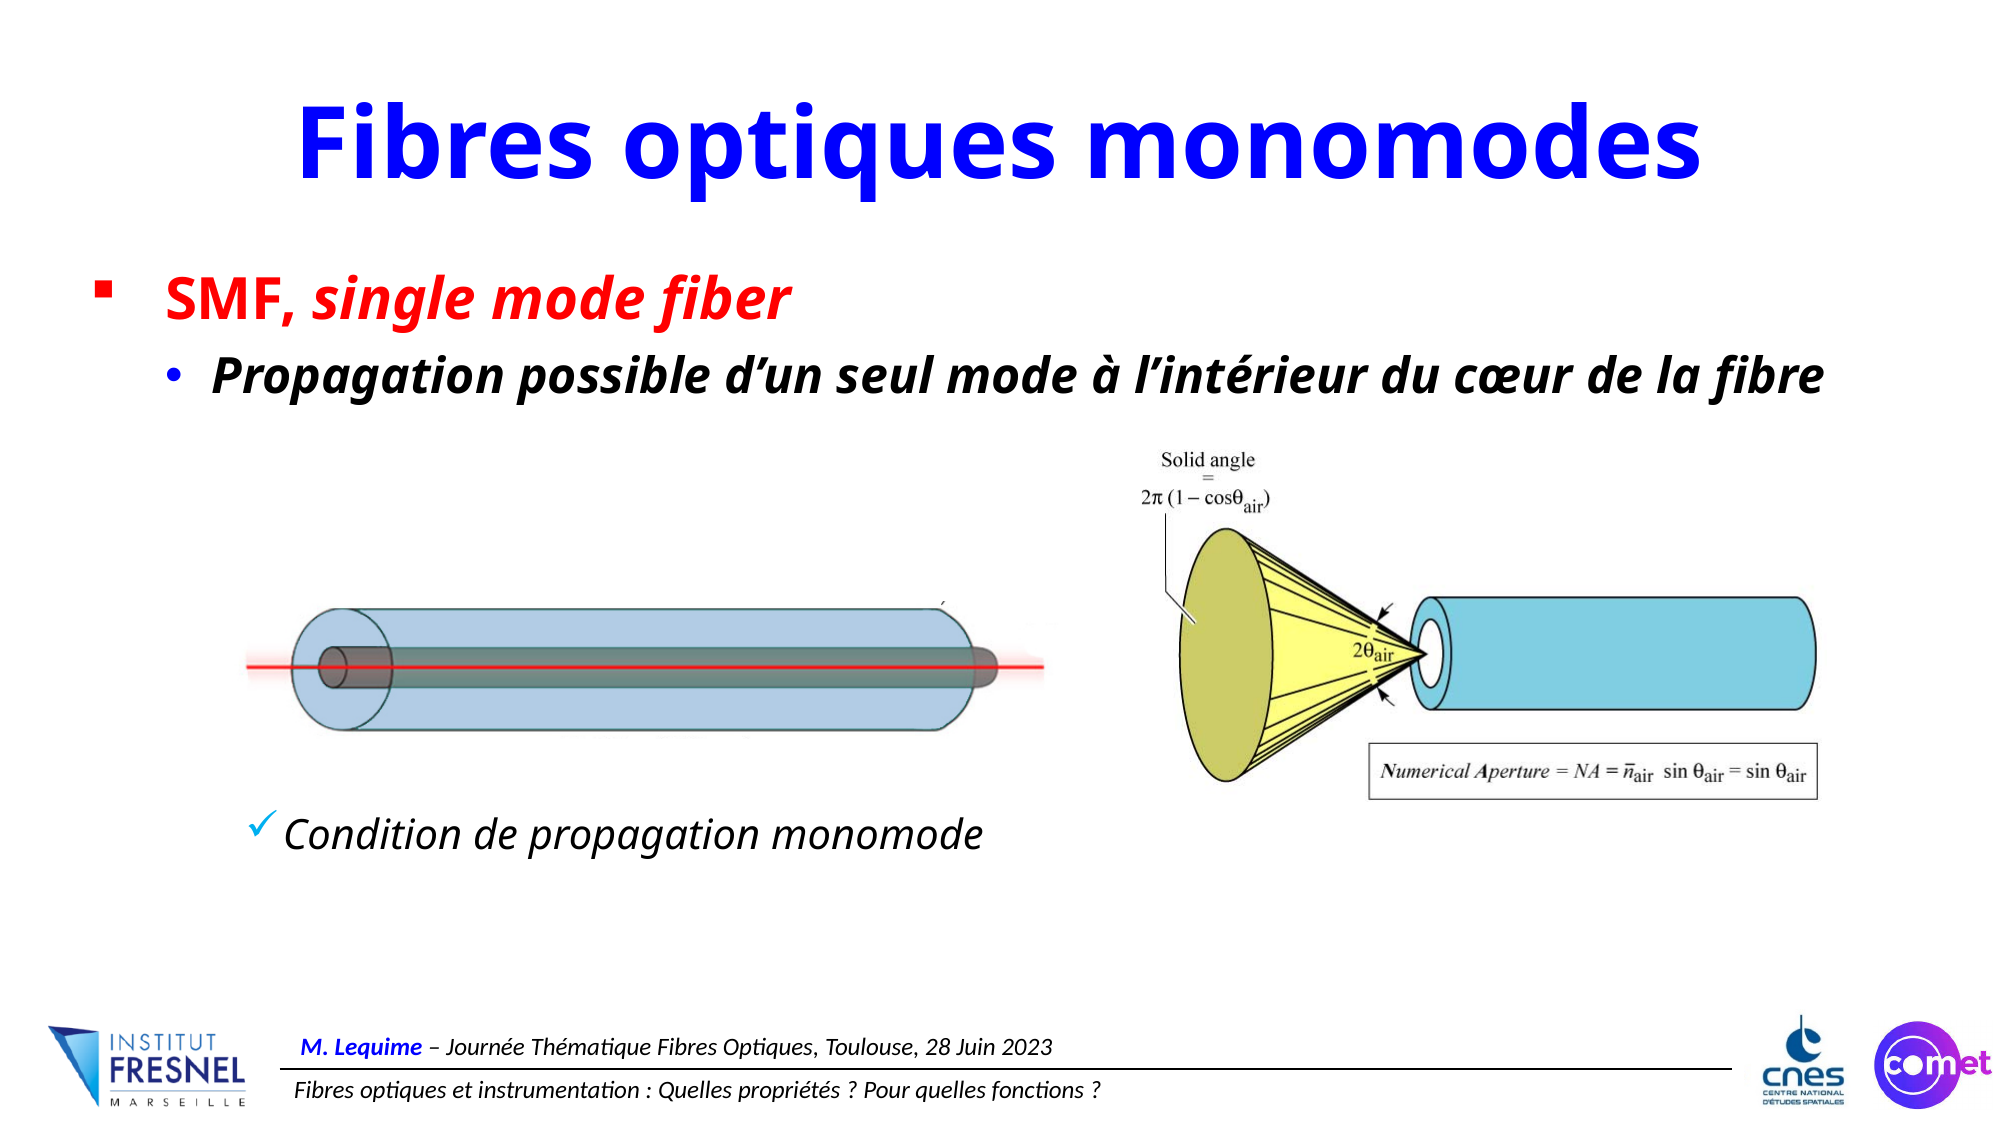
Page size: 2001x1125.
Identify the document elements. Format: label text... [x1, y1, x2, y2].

picture [43, 1021, 250, 1111]
picture [1873, 1020, 1993, 1110]
picture [1744, 1009, 1857, 1122]
picture [231, 601, 1060, 739]
title Fibres optiques monomodes [99, 45, 1900, 233]
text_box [1141, 432, 1839, 806]
list SMF, single mode fiber Propagation possible d’un seul mode à l’intérieur du cœur de la fibre [75, 253, 1934, 442]
